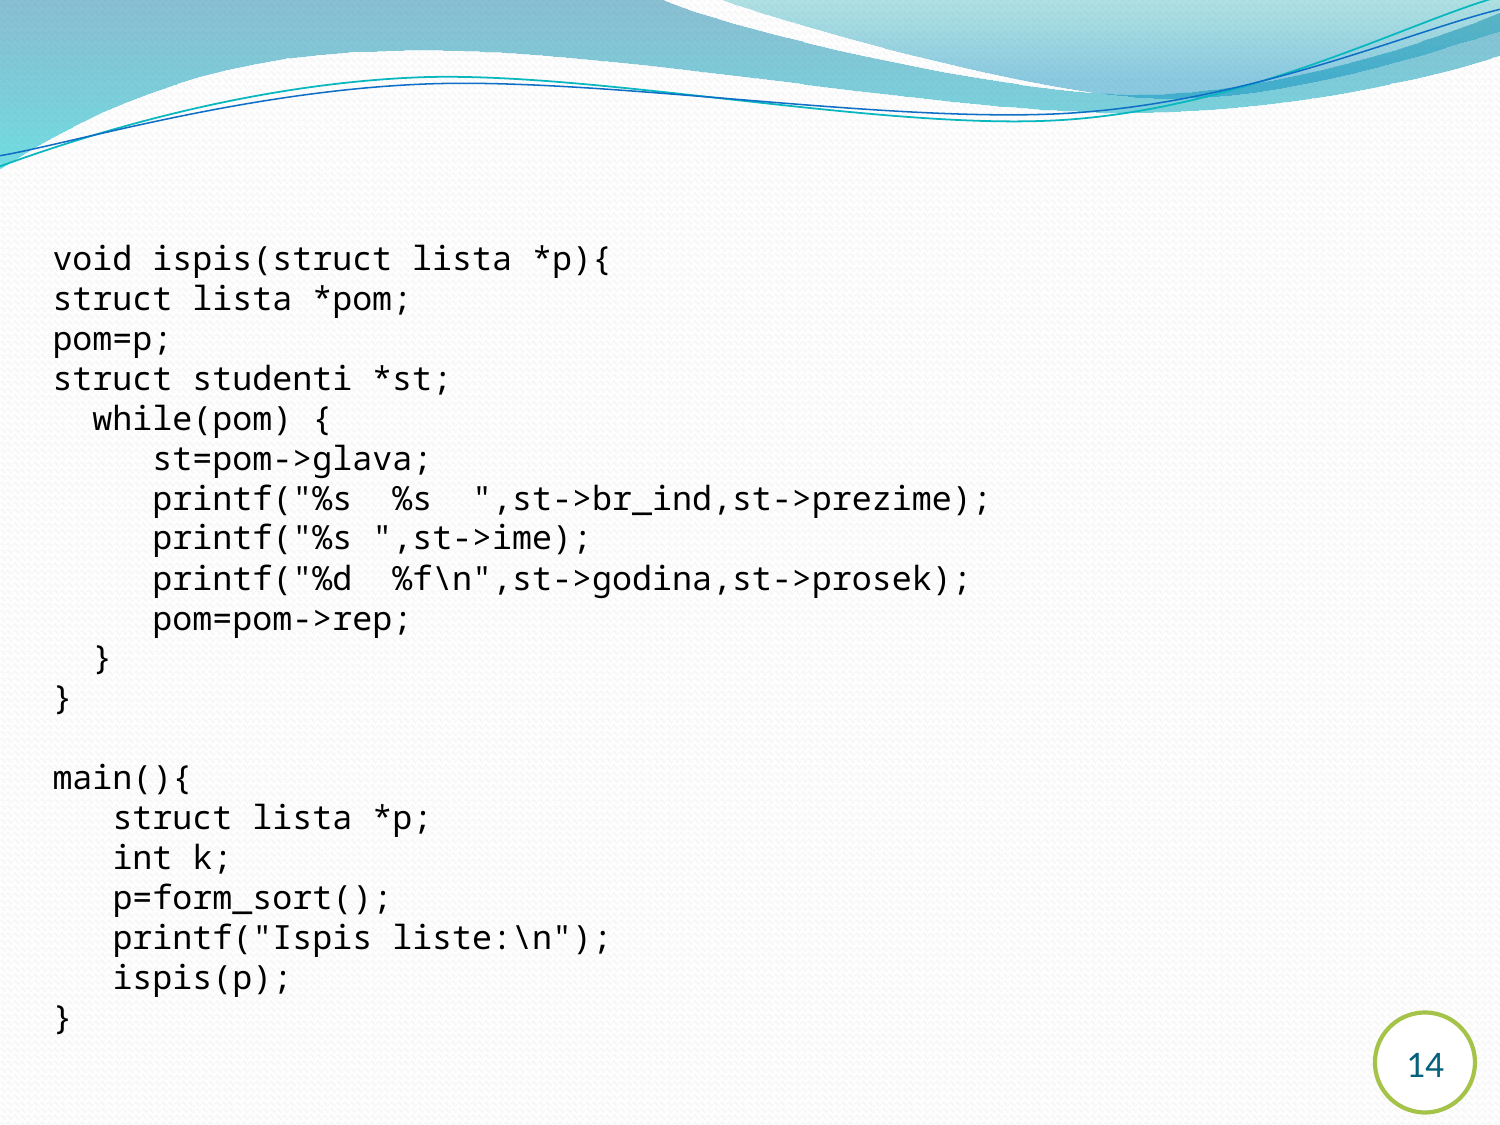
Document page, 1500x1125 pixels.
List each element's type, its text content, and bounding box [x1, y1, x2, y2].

text_box 14 [1372, 1010, 1478, 1115]
text_box void ispis(struct lista *p){ struct lista *pom; pom=p; struct studenti *st; while(pom) { st=pom->glava; printf("%s %s ",st->br_ind,st->prezime); printf("%s ",st->ime); printf("%d %f\n",st->godina,st->prosek); pom=pom->rep; } } main(){ struct lista *p; int k; p=form_sort(); printf("Ispis liste:\n"); ispis(p); } [37, 149, 1463, 1100]
